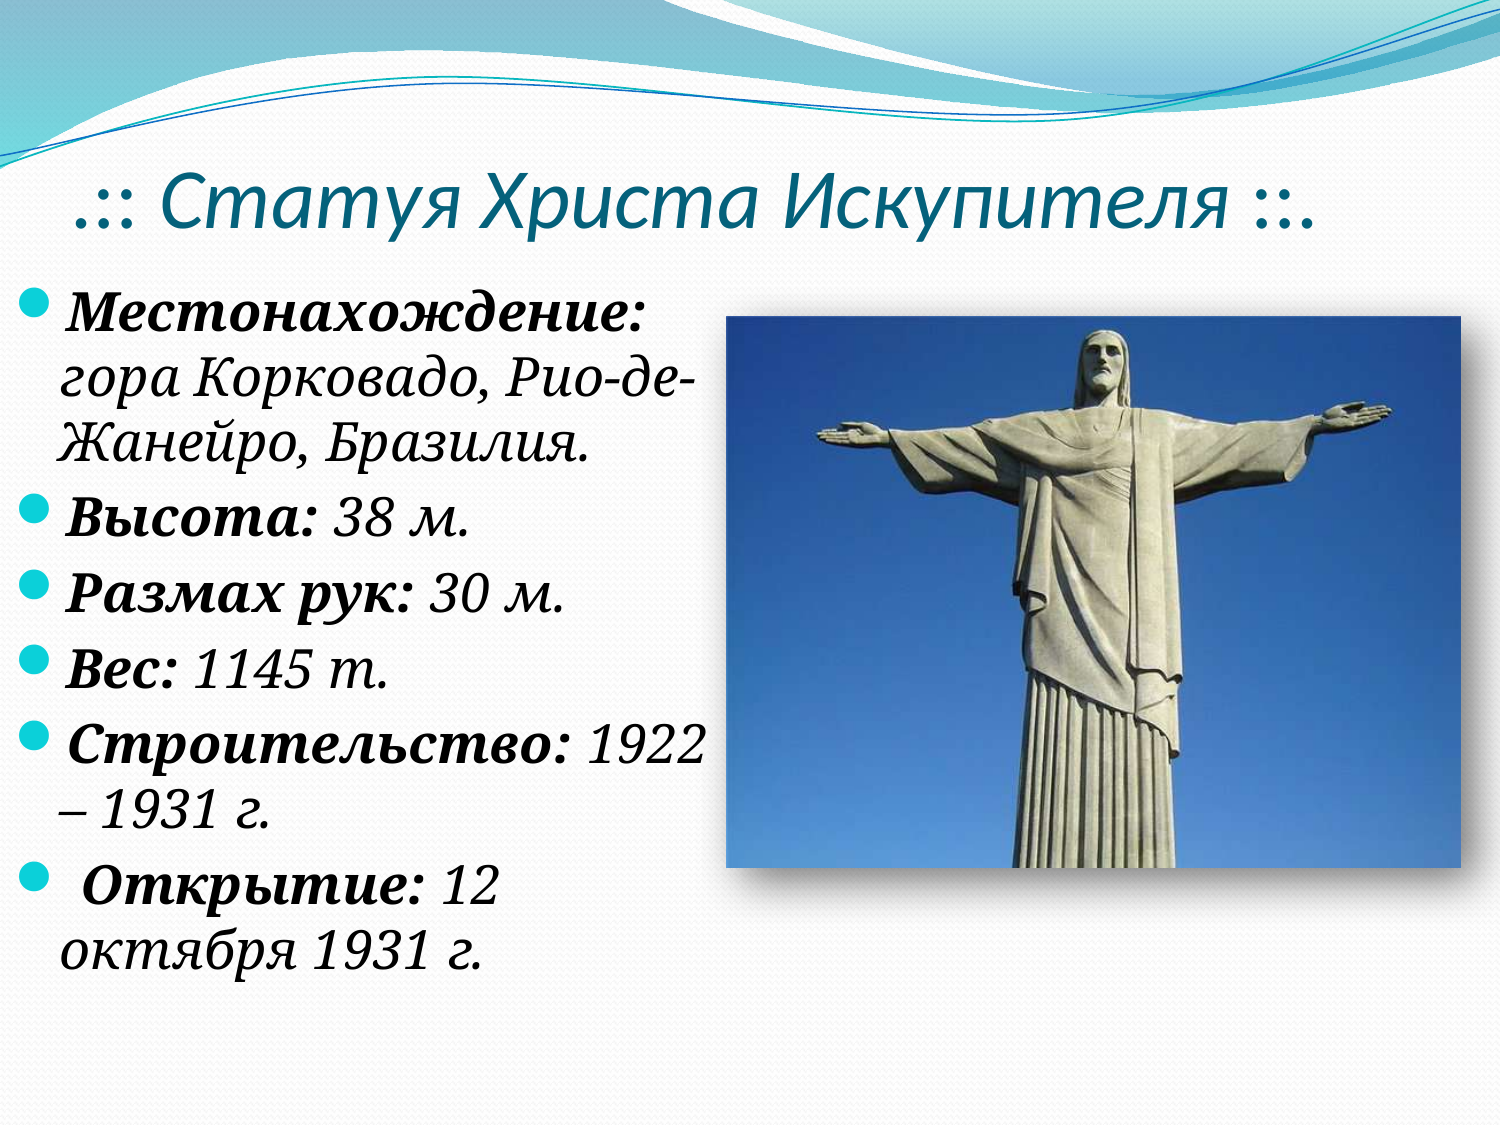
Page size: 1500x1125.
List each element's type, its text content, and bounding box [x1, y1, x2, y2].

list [726, 316, 1462, 868]
title .:: Статуя Христа Искупителя ::. [70, 58, 1421, 247]
list Местонахождение: гора Корковадо, Рио-де-Жанейро, Бразилия. Высота: 38 м. Размах рук: 30 м. Вес: 1145 т. Строительство: 1922 – 1931 г. Открытие: 12 октября 1931 г. [0, 269, 750, 1125]
